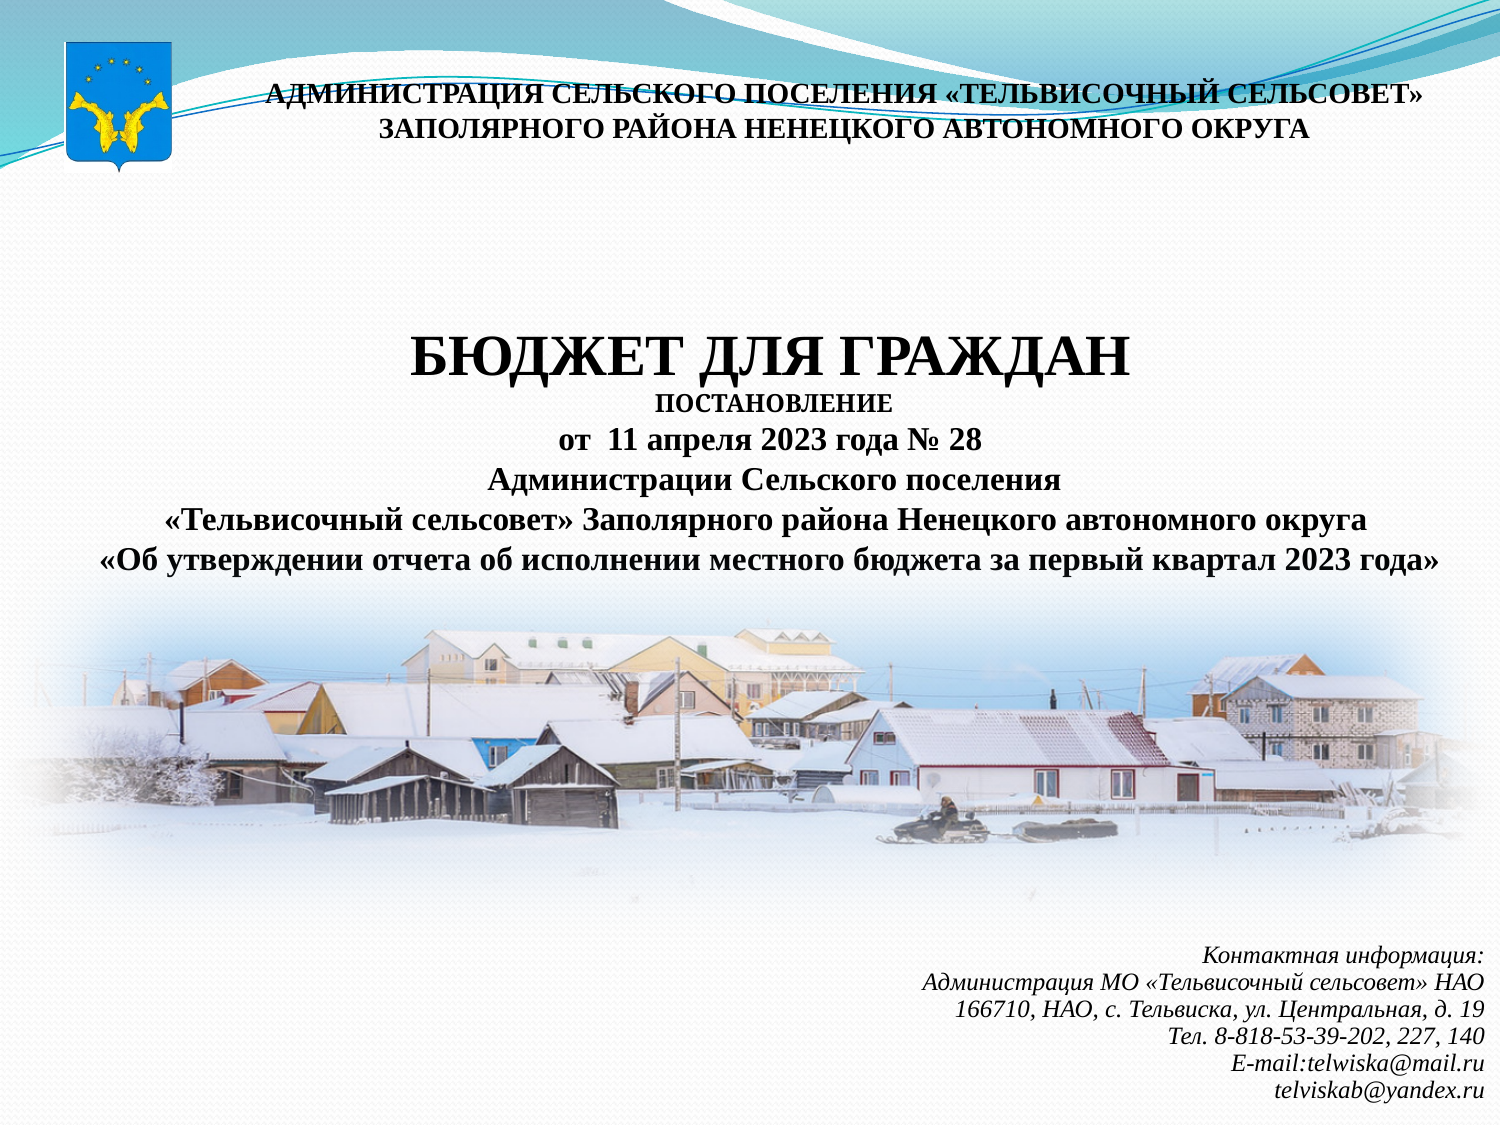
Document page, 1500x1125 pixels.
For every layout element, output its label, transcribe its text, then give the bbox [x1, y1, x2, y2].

text_box БЮДЖЕТ ДЛЯ ГРАЖДАН ПОСТАНОВЛЕНИЕ от 11 апреля 2023 года № 28 Администрации Сельского поселения «Тельвисочный сельсовет» Заполярного района Ненецкого автономного округа «Об утверждении отчета об исполнении местного бюджета за первый квартал 2023 года» [70, 309, 1471, 537]
table_cell 100 [891, 948, 1500, 953]
picture [0, 538, 1500, 941]
text_box Контактная информация: Администрация МО «Тельвисочный сельсовет» НАО 166710, НАО, с. Тельвиска, ул. Центральная, д. 19 Тел. 8-818-53-39-202, 227, 140 E-mail:telwiska@mail.ru telviskab@yandex.ru [891, 952, 1500, 1112]
picture [64, 42, 172, 173]
text_box АДМИНИСТРАЦИЯ СЕЛЬСКОГО ПОСЕЛЕНИЯ «ТЕЛЬВИСОЧНЫЙ СЕЛЬСОВЕТ» ЗАПОЛЯРНОГО РАЙОНА НЕНЕЦКОГО АВТОНОМНОГО ОКРУГА [206, 66, 1483, 152]
